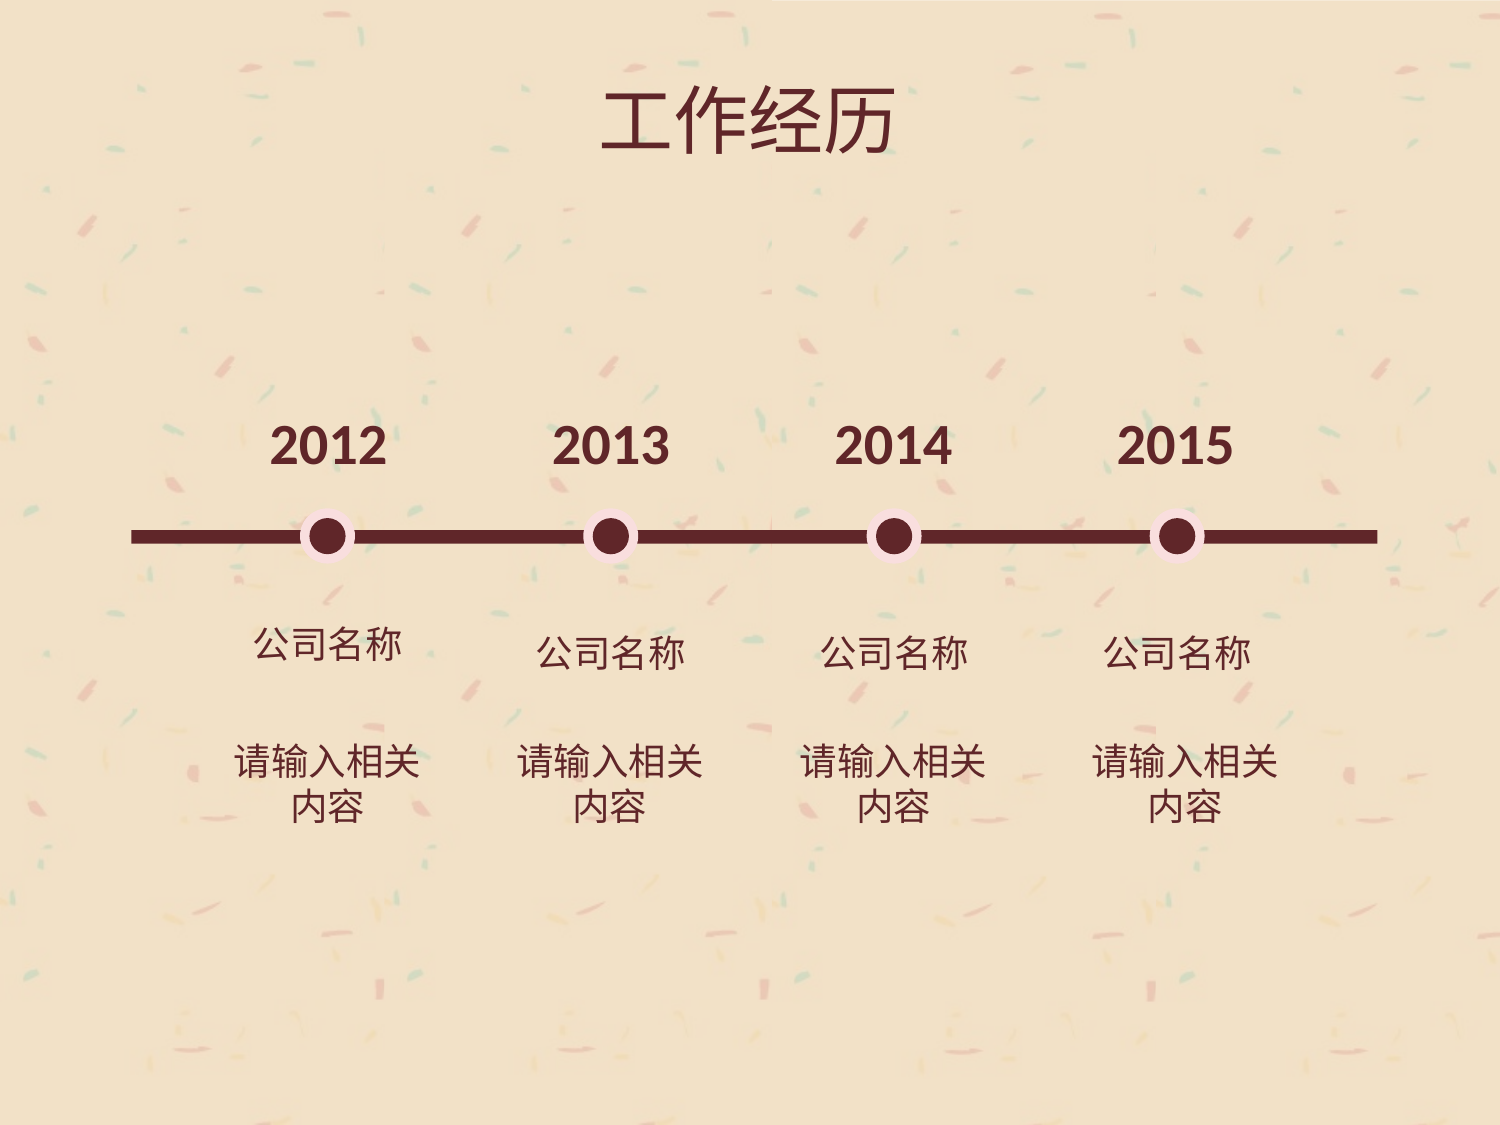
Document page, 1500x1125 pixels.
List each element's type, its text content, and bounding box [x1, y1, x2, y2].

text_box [210, 398, 1302, 850]
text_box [777, 398, 1011, 711]
text_box [1305, 530, 1378, 544]
text_box 工作经历 [583, 66, 914, 172]
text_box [494, 398, 728, 711]
text_box [131, 530, 205, 544]
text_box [1060, 398, 1294, 711]
